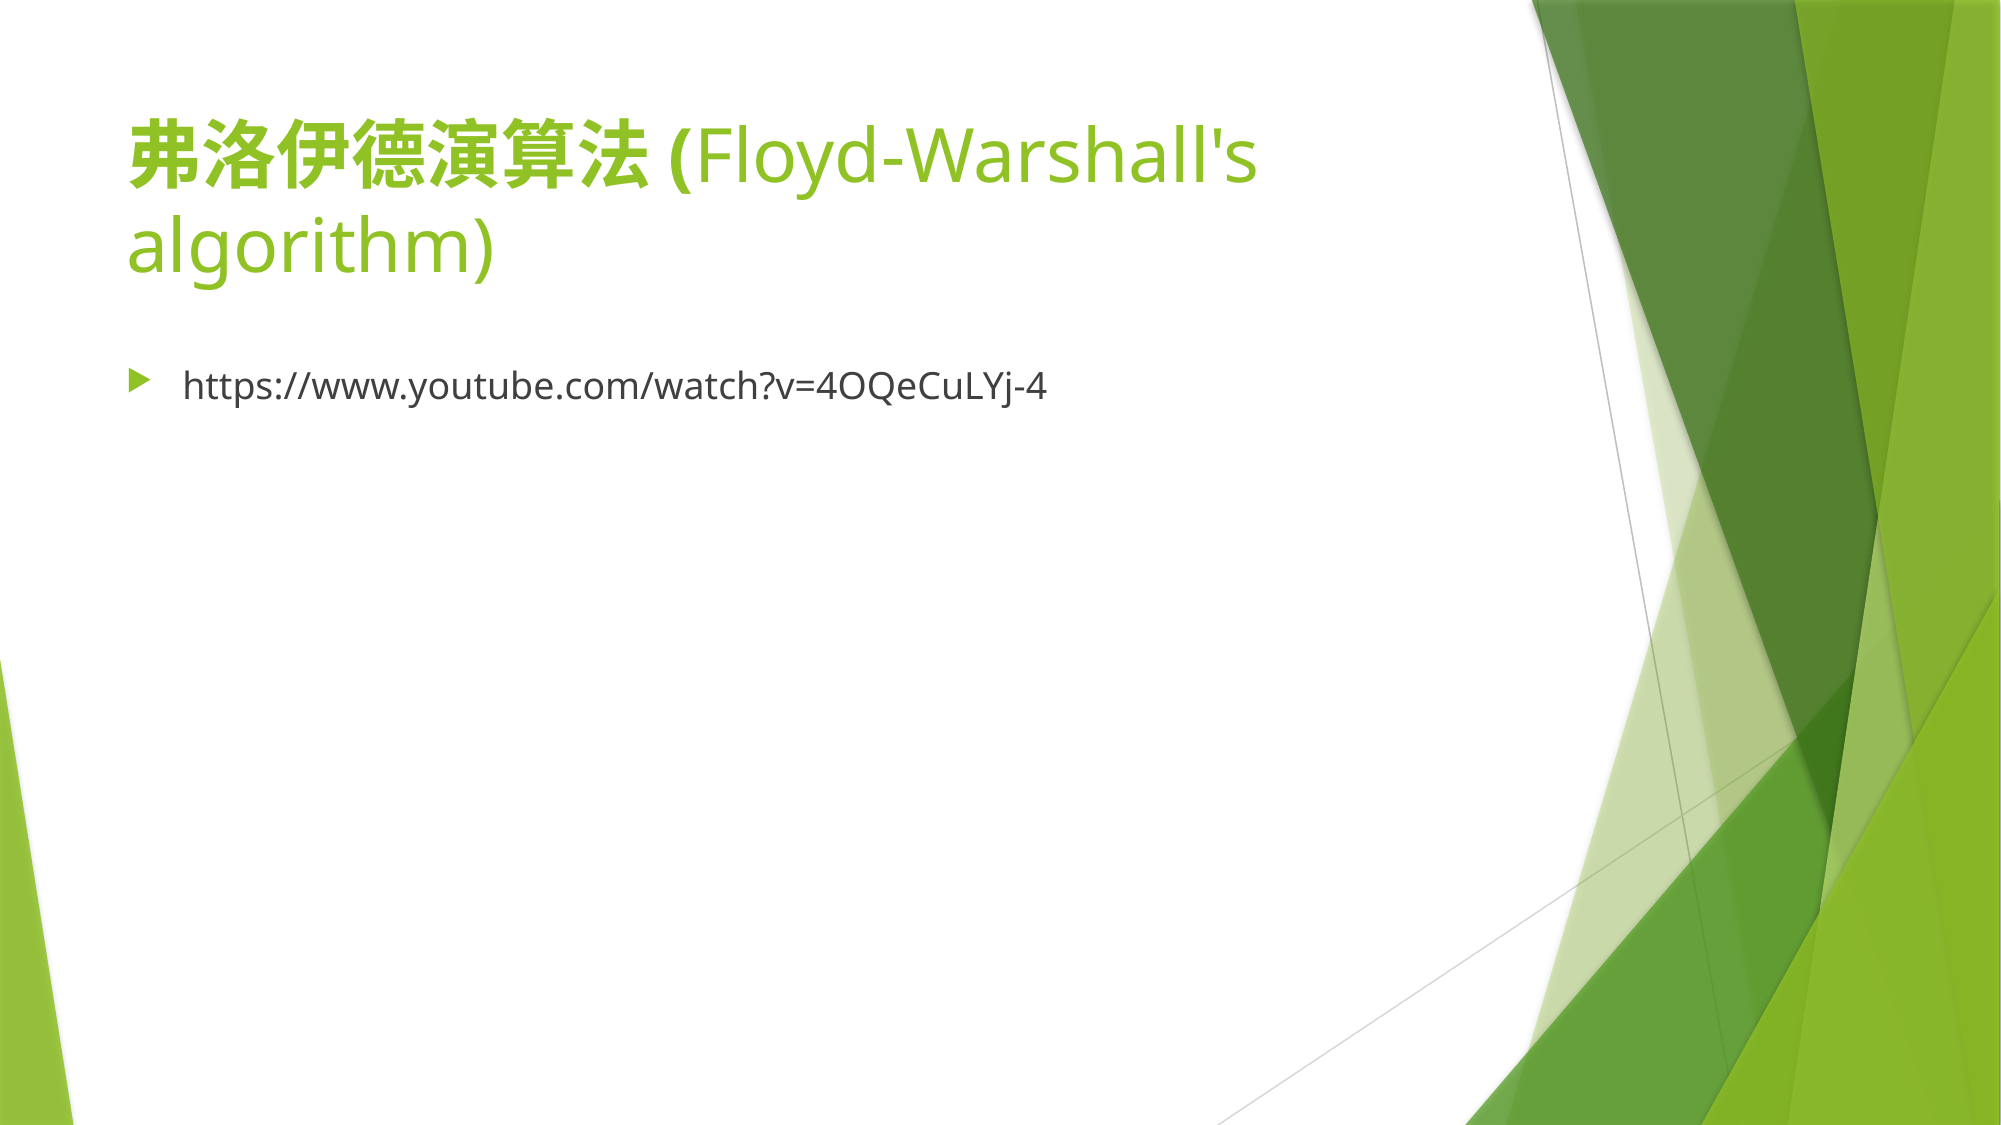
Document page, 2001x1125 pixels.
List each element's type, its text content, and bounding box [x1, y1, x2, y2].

title 弗洛伊德演算法(Floyd-Warshall's algorithm) [111, 99, 1522, 317]
list https://www.youtube.com/watch?v=4OQeCuLYj-4 [111, 354, 1522, 992]
